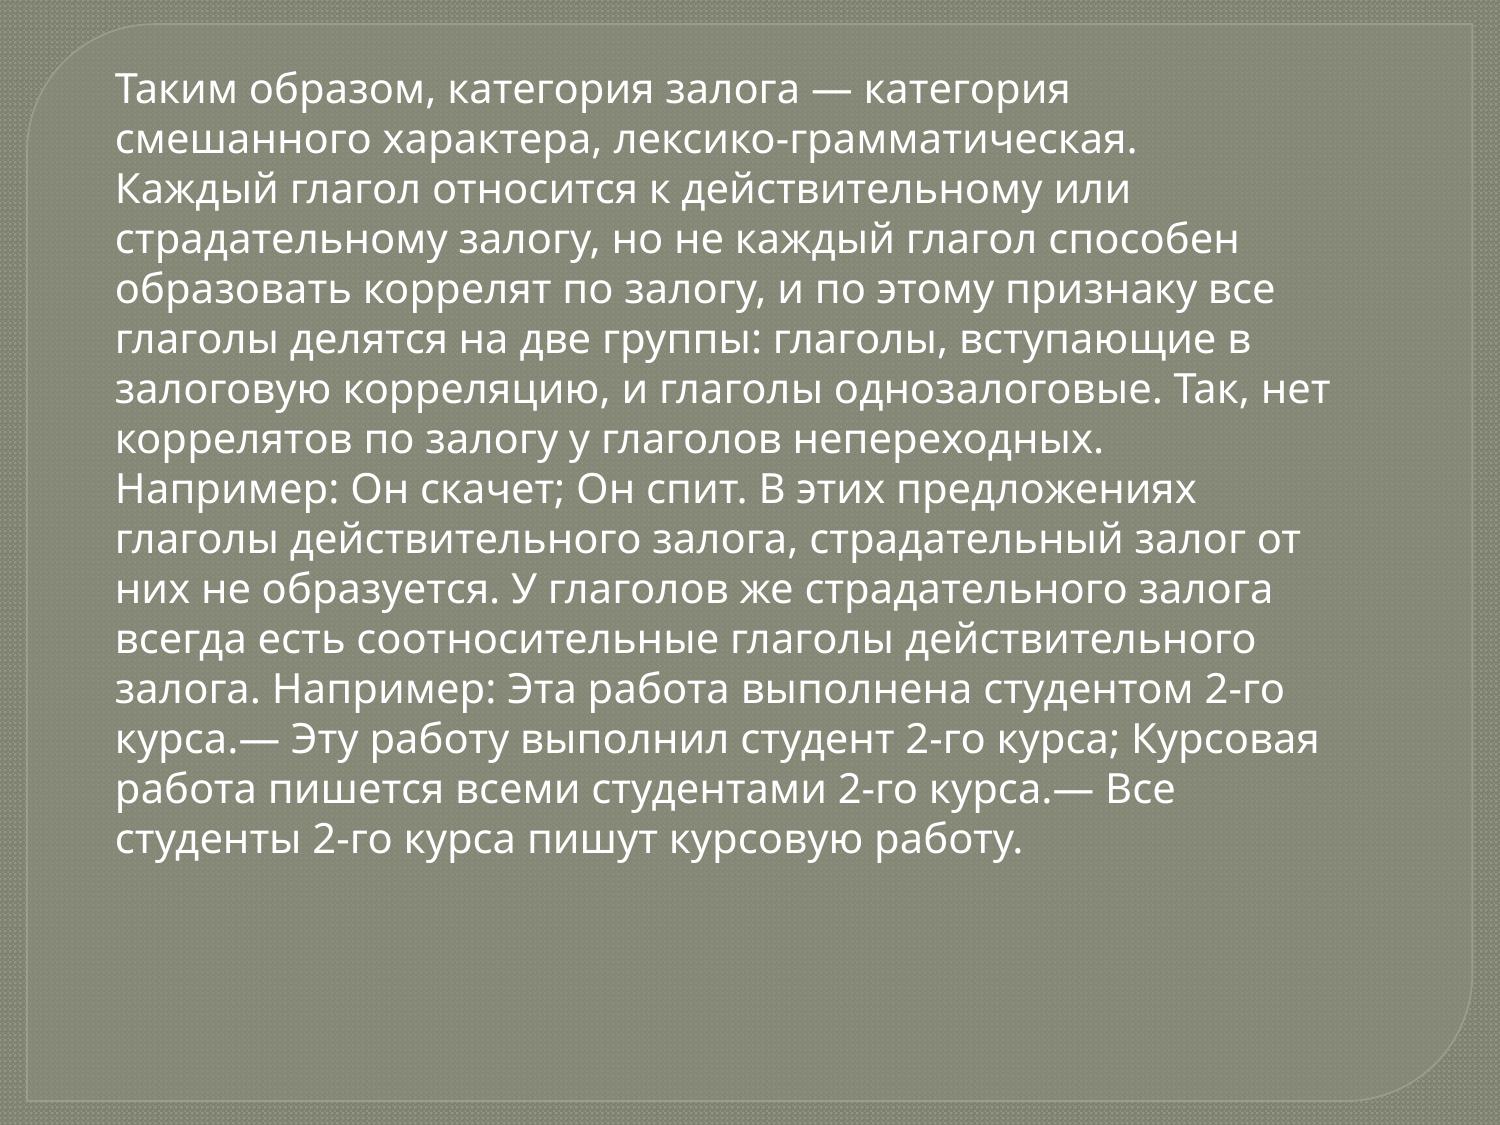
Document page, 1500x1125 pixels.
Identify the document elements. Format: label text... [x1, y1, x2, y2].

text_box Таким образом, категория залога — категория смешанного характера, лексико-грамматическая. Каждый глагол относится к действительному или страдательному залогу, но не каждый глагол способен образовать коррелят по залогу, и по этому признаку все глаголы делятся на две группы: глаголы, вступающие в залоговую корреляцию, и глаголы однозалоговые. Так, нет коррелятов по залогу у глаголов непереходных. Например: Он скачет; Он спит. В этих предложениях глаголы действительного залога, страдательный залог от них не образуется. У глаголов же страдательного залога всегда есть соотносительные глаголы действительного залога. Например: Эта работа выполнена студентом 2-го курса.— Эту работу выполнил студент 2-го курса; Курсовая работа пишется всеми студентами 2-го курса.— Все студенты 2-го курса пишут курсовую работу. [100, 54, 1353, 870]
